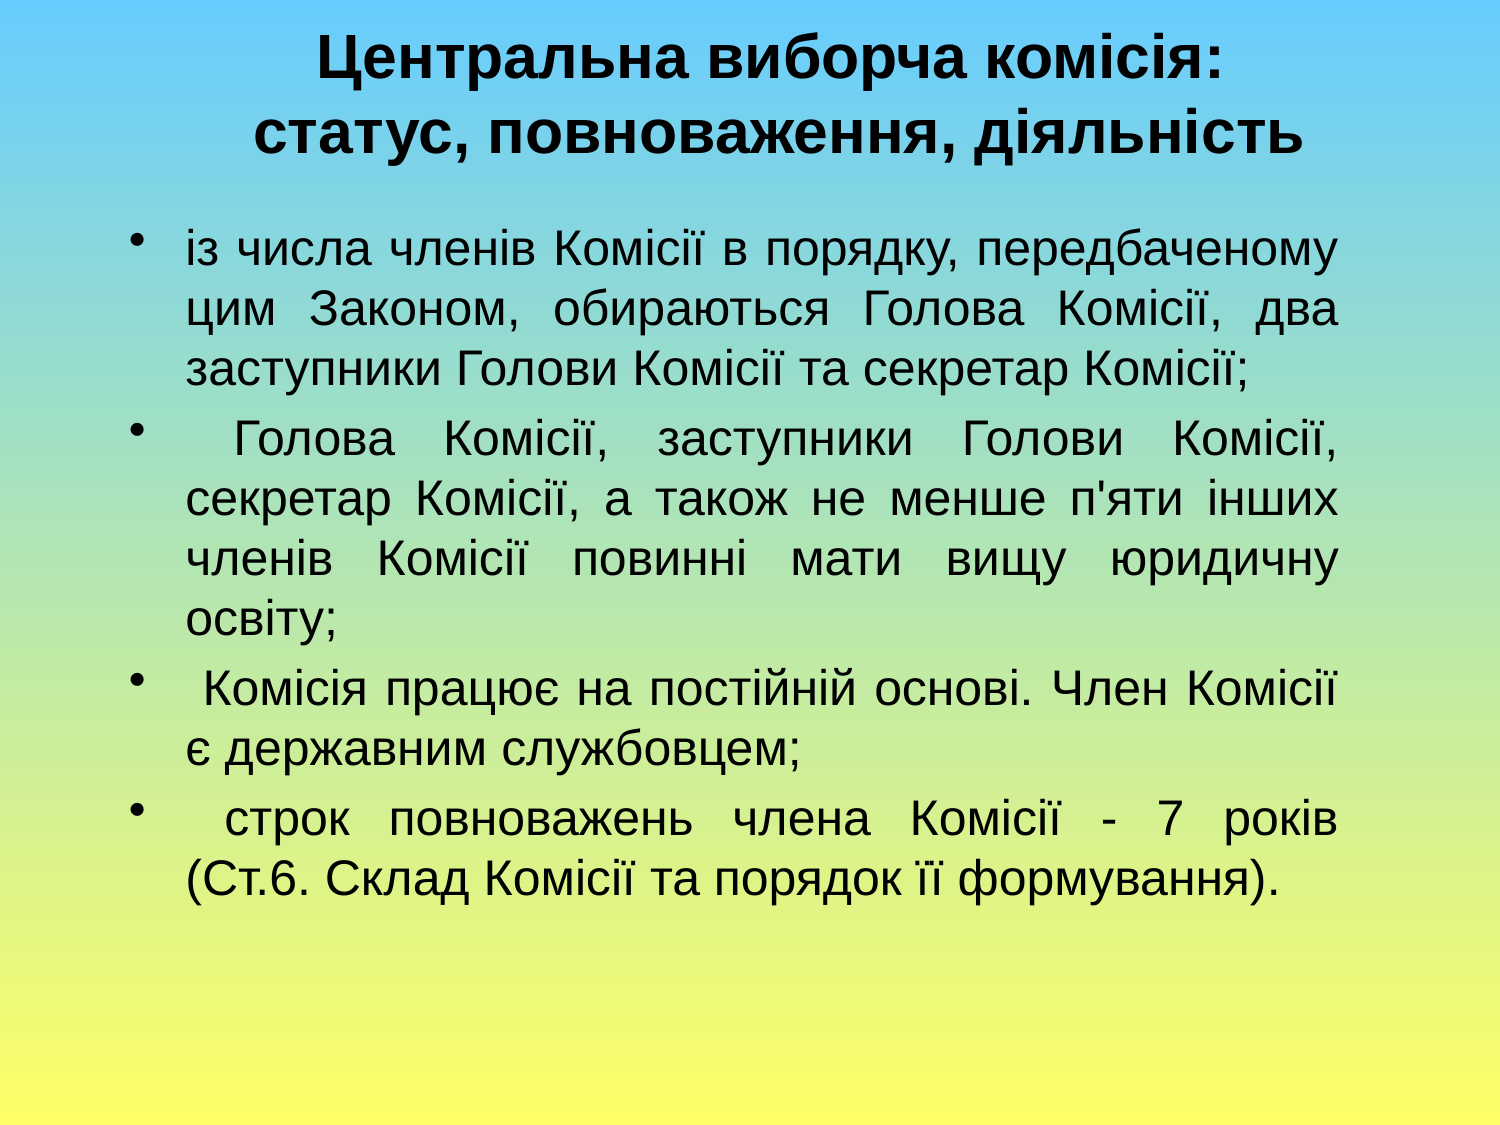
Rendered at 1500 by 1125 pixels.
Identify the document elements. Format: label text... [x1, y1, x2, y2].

list із числа членів Комісії в порядку, передбаченому цим Законом, обираються Голова Комісії, два заступники Голови Комісії та секретар Комісії; Голова Комісії, заступники Голови Комісії, секретар Комісії, а також не менше п'яти інших членів Комісії повинні мати вищу юридичну освіту; Комісія працює на постійній основі. Член Комісії є державним службовцем; строк повноважень члена Комісії - 7 років (Ст.6. Склад Комісії та порядок її формування). [113, 207, 1355, 929]
title Центральна виборча комісія: статус, повноваження, діяльність [58, 0, 1500, 175]
